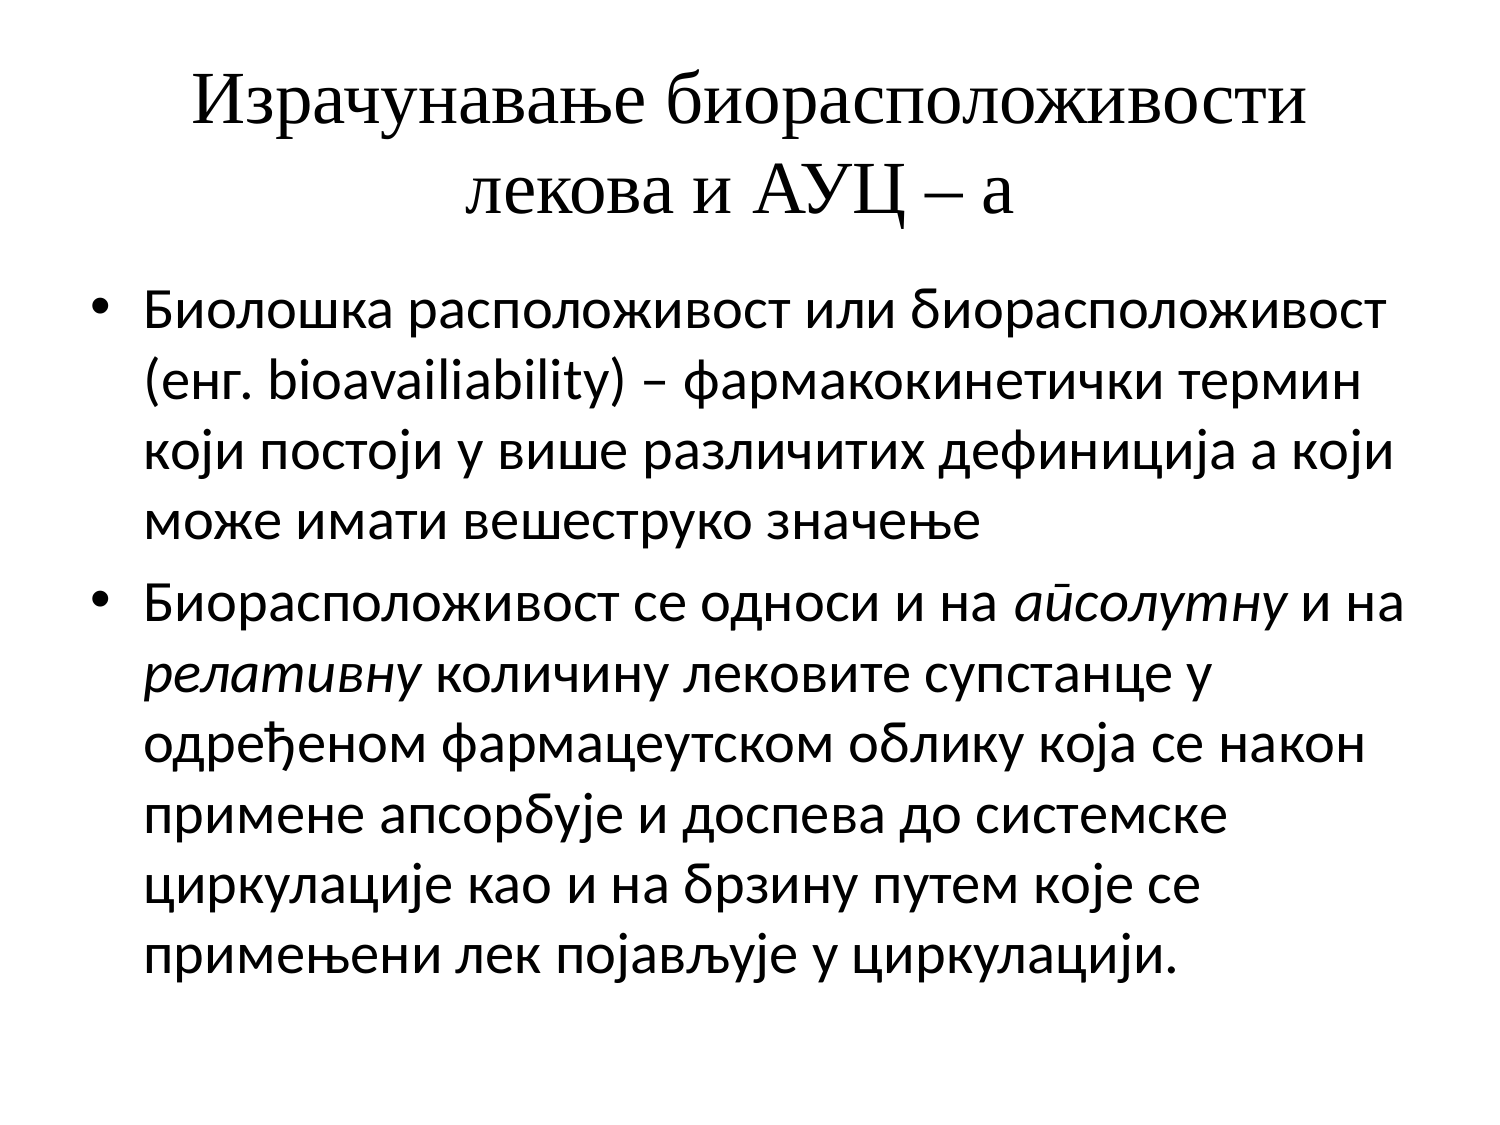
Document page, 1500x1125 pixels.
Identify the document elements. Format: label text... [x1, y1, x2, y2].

title Израчунавање биорасположивости лекова и АУЦ – а [75, 45, 1425, 233]
list Биолошка расположивост или биорасположивост (енг. bioavailiability) – фармакокинетички термин који постоји у више различитих дефиниција а који може имати вешеструко значење Биорасположивост се односи и на апсолутну и на релативну количину лековите супстанце у одређеном фармацеутском облику која се након примене апсорбује и доспева до системске циркулације као и на брзину путем које се примењени лек појављује у циркулацији. [75, 262, 1424, 1047]
